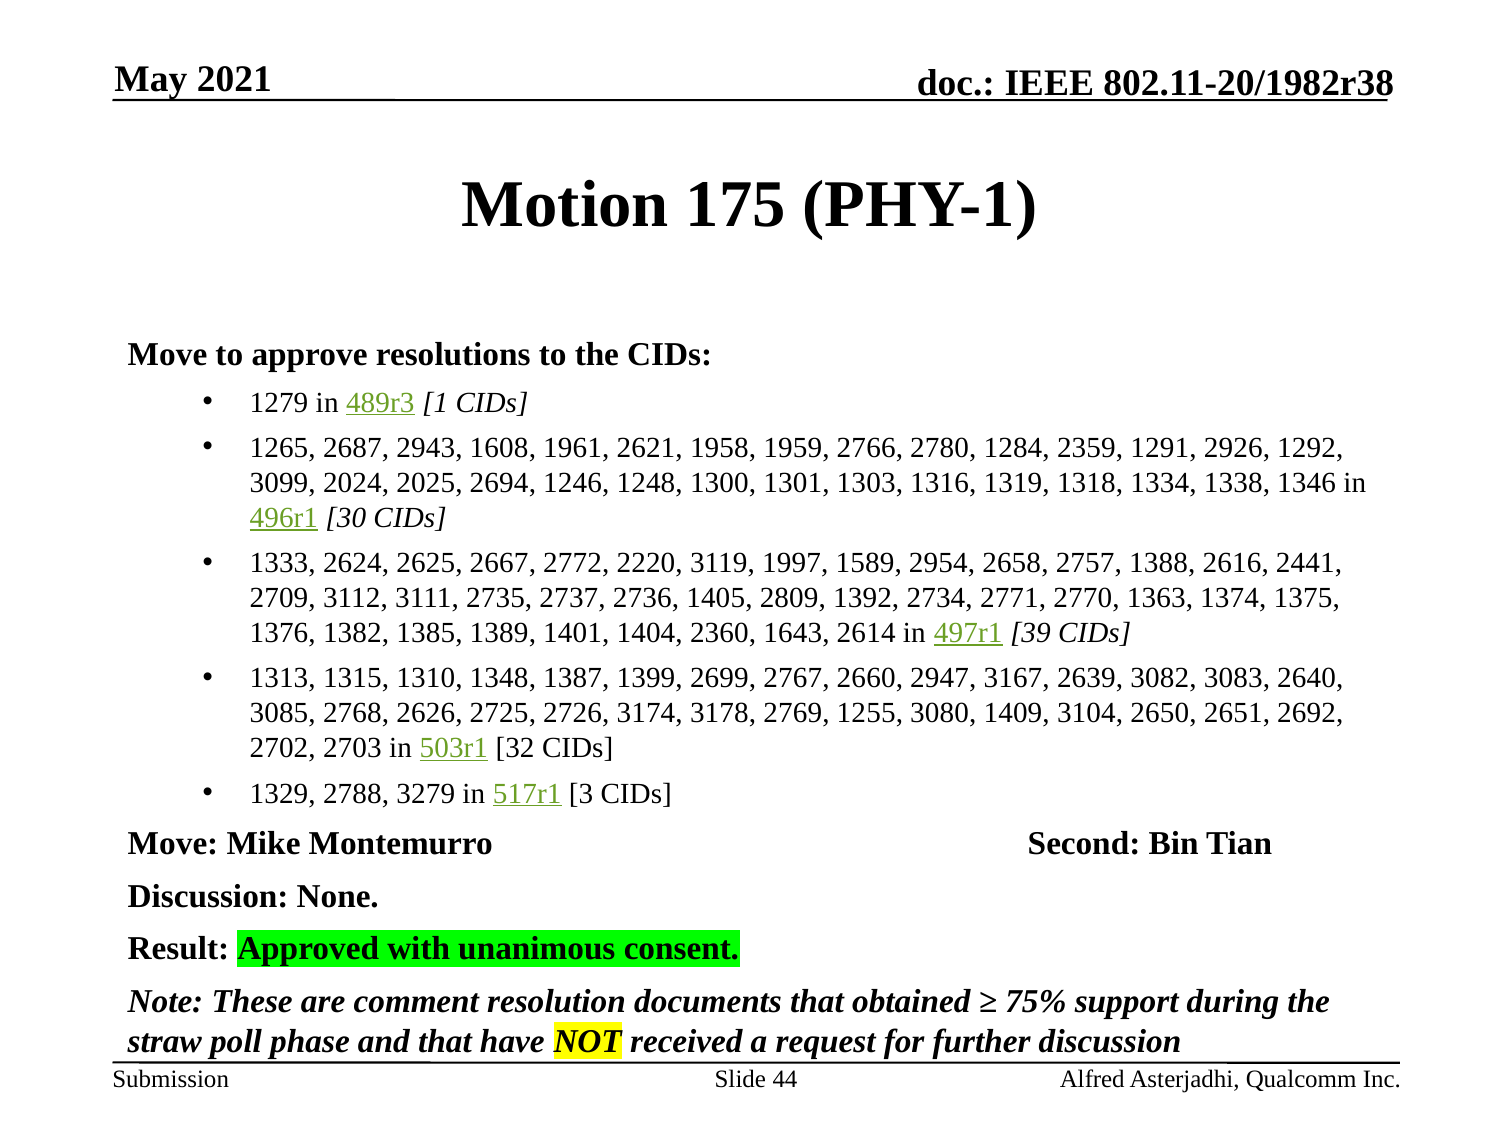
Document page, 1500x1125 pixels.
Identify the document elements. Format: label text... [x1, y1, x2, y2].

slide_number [114, 54, 423, 100]
title Motion 175 (PHY-1) [112, 112, 1388, 288]
footer Alfred Asterjadhi, Qualcomm Inc. [878, 1061, 1402, 1093]
list Move to approve resolutions to the CIDs: 1279 in 489r3 [1 CIDs] 1265, 2687, 2943, 1608, 1961, 2621, 1958, 1959, 2766, 2780, 1284, 2359, 1291, 2926, 1292, 3099, 2024, 2025, 2694, 1246, 1248, 1300, 1301, 1303, 1316, 1319, 1318, 1334, 1338, 1346 in 496r1 [30 CIDs] 1333, 2624, 2625, 2667, 2772, 2220, 3119, 1997, 1589, 2954, 2658, 2757, 1388, 2616, 2441, 2709, 3112, 3111, 2735, 2737, 2736, 1405, 2809, 1392, 2734, 2771, 2770, 1363, 1374, 1375, 1376, 1382, 1385, 1389, 1401, 1404, 2360, 1643, 2614 in 497r1 [39 CIDs] 1313, 1315, 1310, 1348, 1387, 1399, 2699, 2767, 2660, 2947, 3167, 2639, 3082, 3083, 2640, 3085, 2768, 2626, 2725, 2726, 3174, 3178, 2769, 1255, 3080, 1409, 3104, 2650, 2651, 2692, 2702, 2703 in 503r1 [32 CIDs] 1329, 2788, 3279 in 517r1 [3 CIDs] Move: Mike Montemurro Second: Bin Tian Discussion: None. Result: Approved with unanimous consent. Note: These are comment resolution documents that obtained ≥ 75% support during the straw poll phase and that have NOT received a request for further discussion [112, 324, 1388, 1063]
slide_number Slide 44 [712, 1061, 800, 1123]
